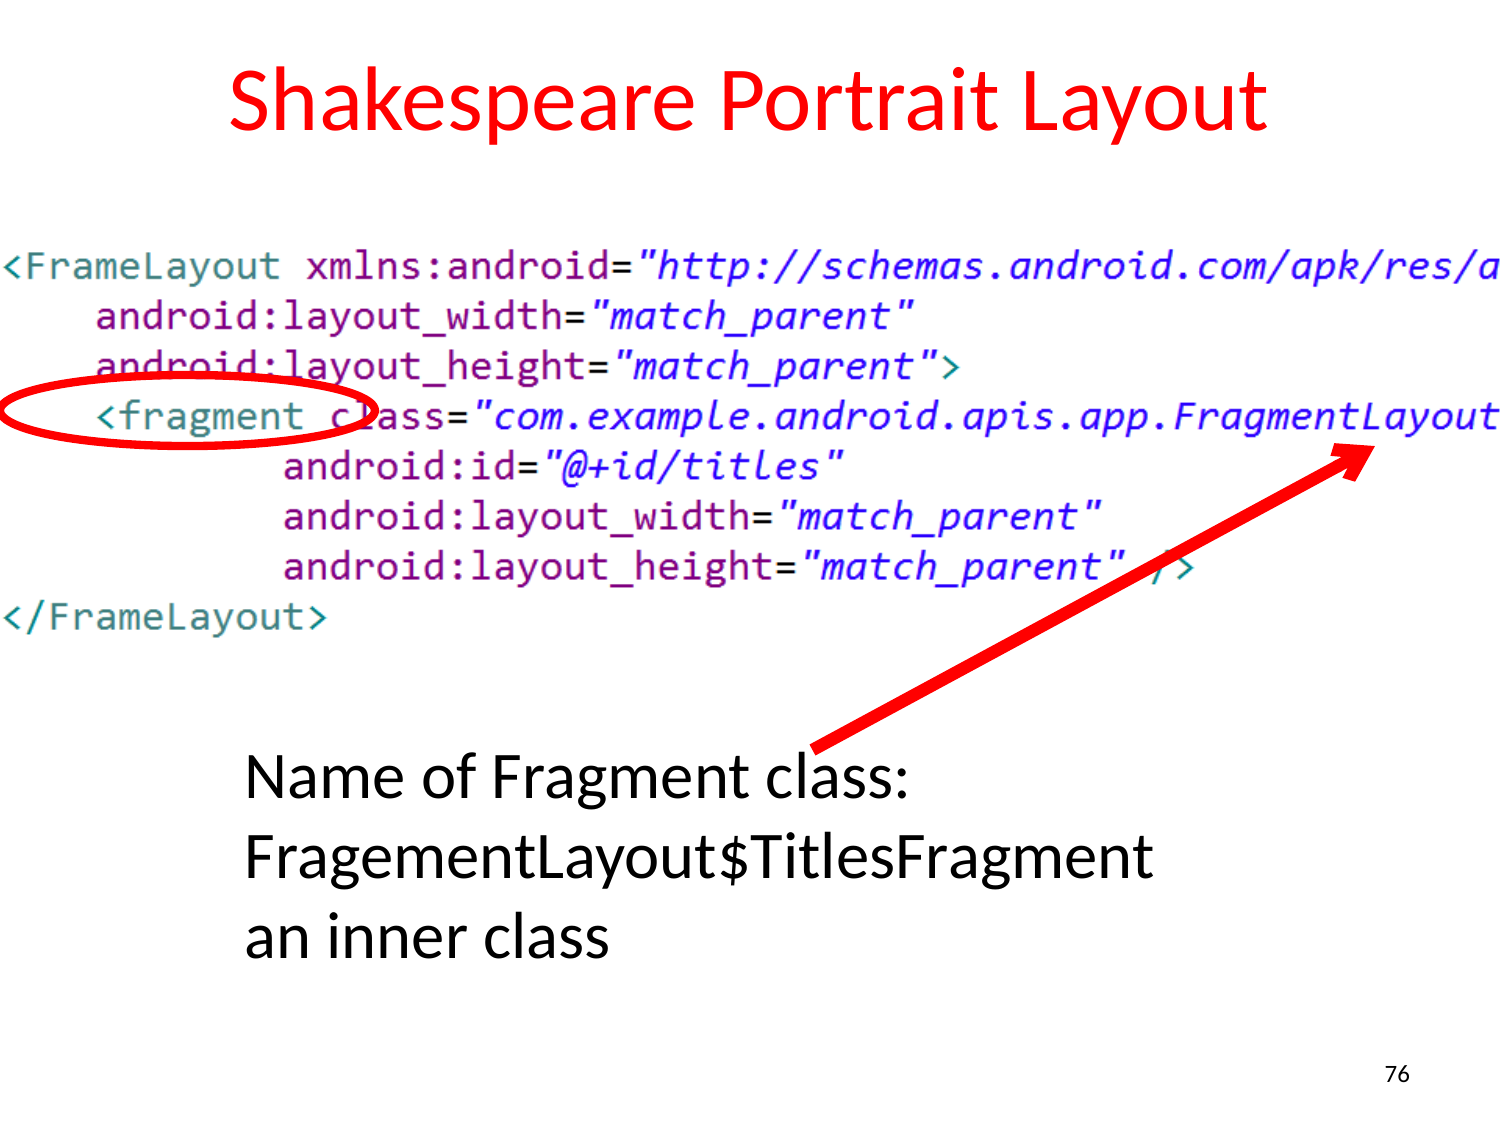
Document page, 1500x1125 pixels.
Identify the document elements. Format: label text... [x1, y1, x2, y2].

slide_number 76 [1074, 1042, 1425, 1103]
picture [0, 237, 1500, 655]
title Shakespeare Portrait Layout [75, 0, 1425, 188]
text_box Name of Fragment class: FragementLayout$TitlesFragment an inner class [229, 724, 1171, 980]
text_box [812, 445, 1376, 751]
